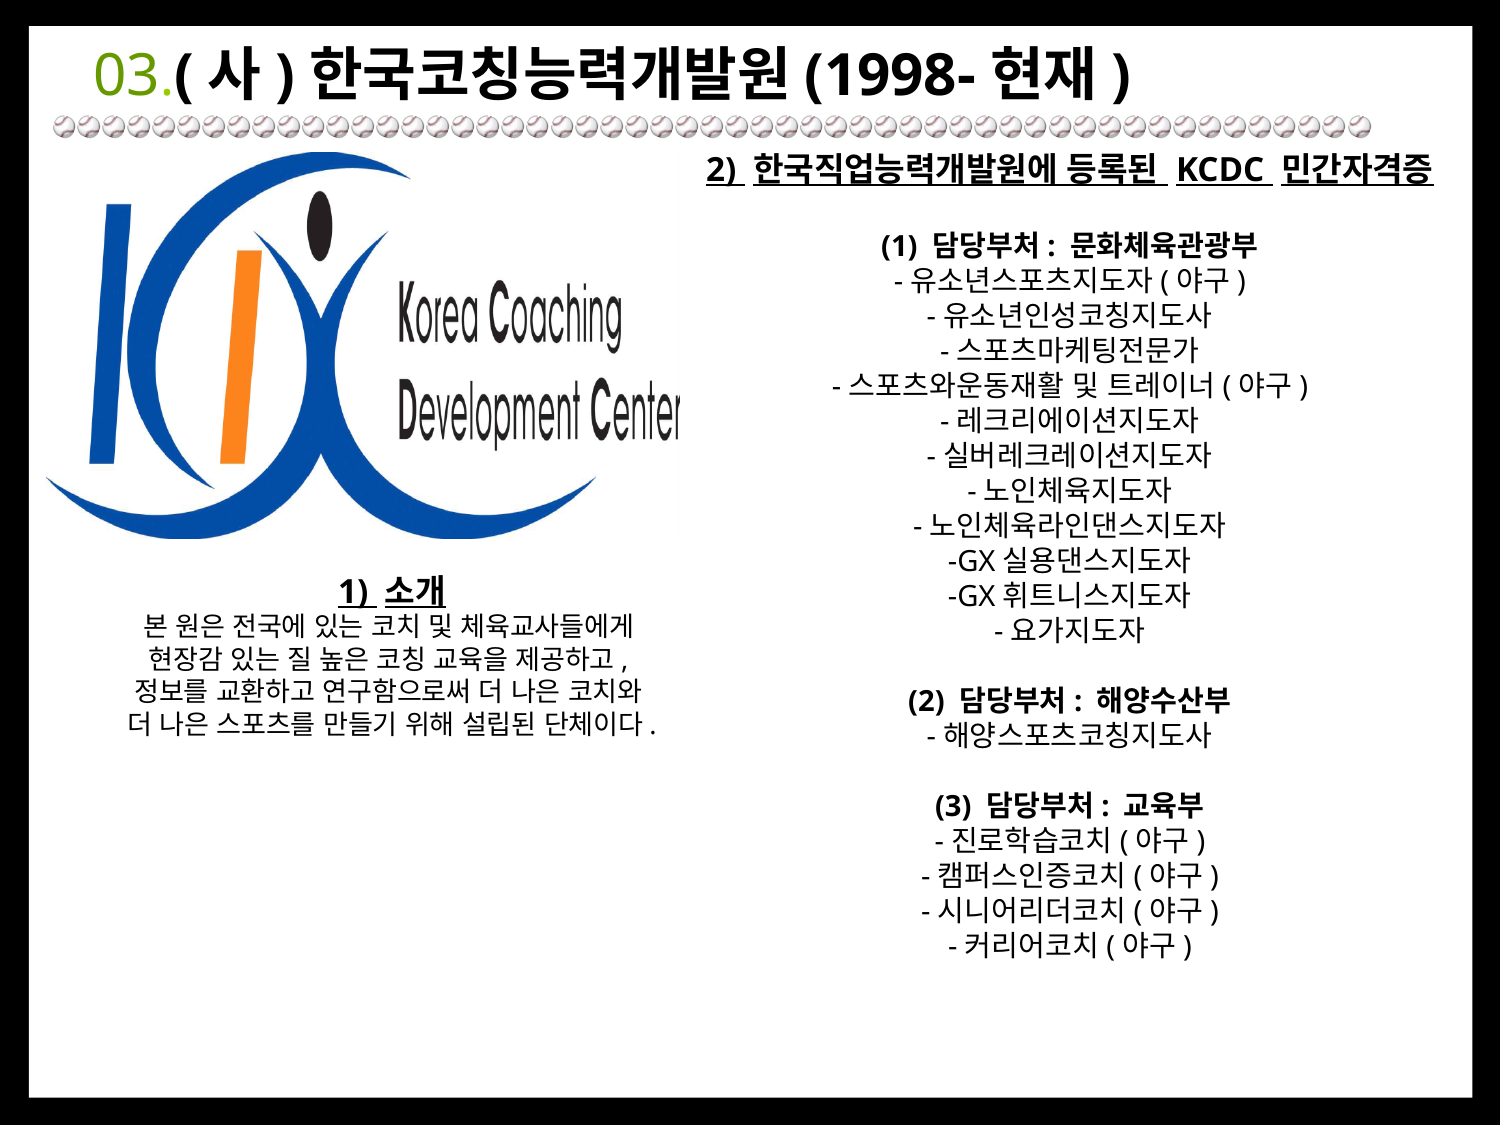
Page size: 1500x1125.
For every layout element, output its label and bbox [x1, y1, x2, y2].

picture [46, 152, 680, 540]
text_box [28, 25, 1473, 1098]
